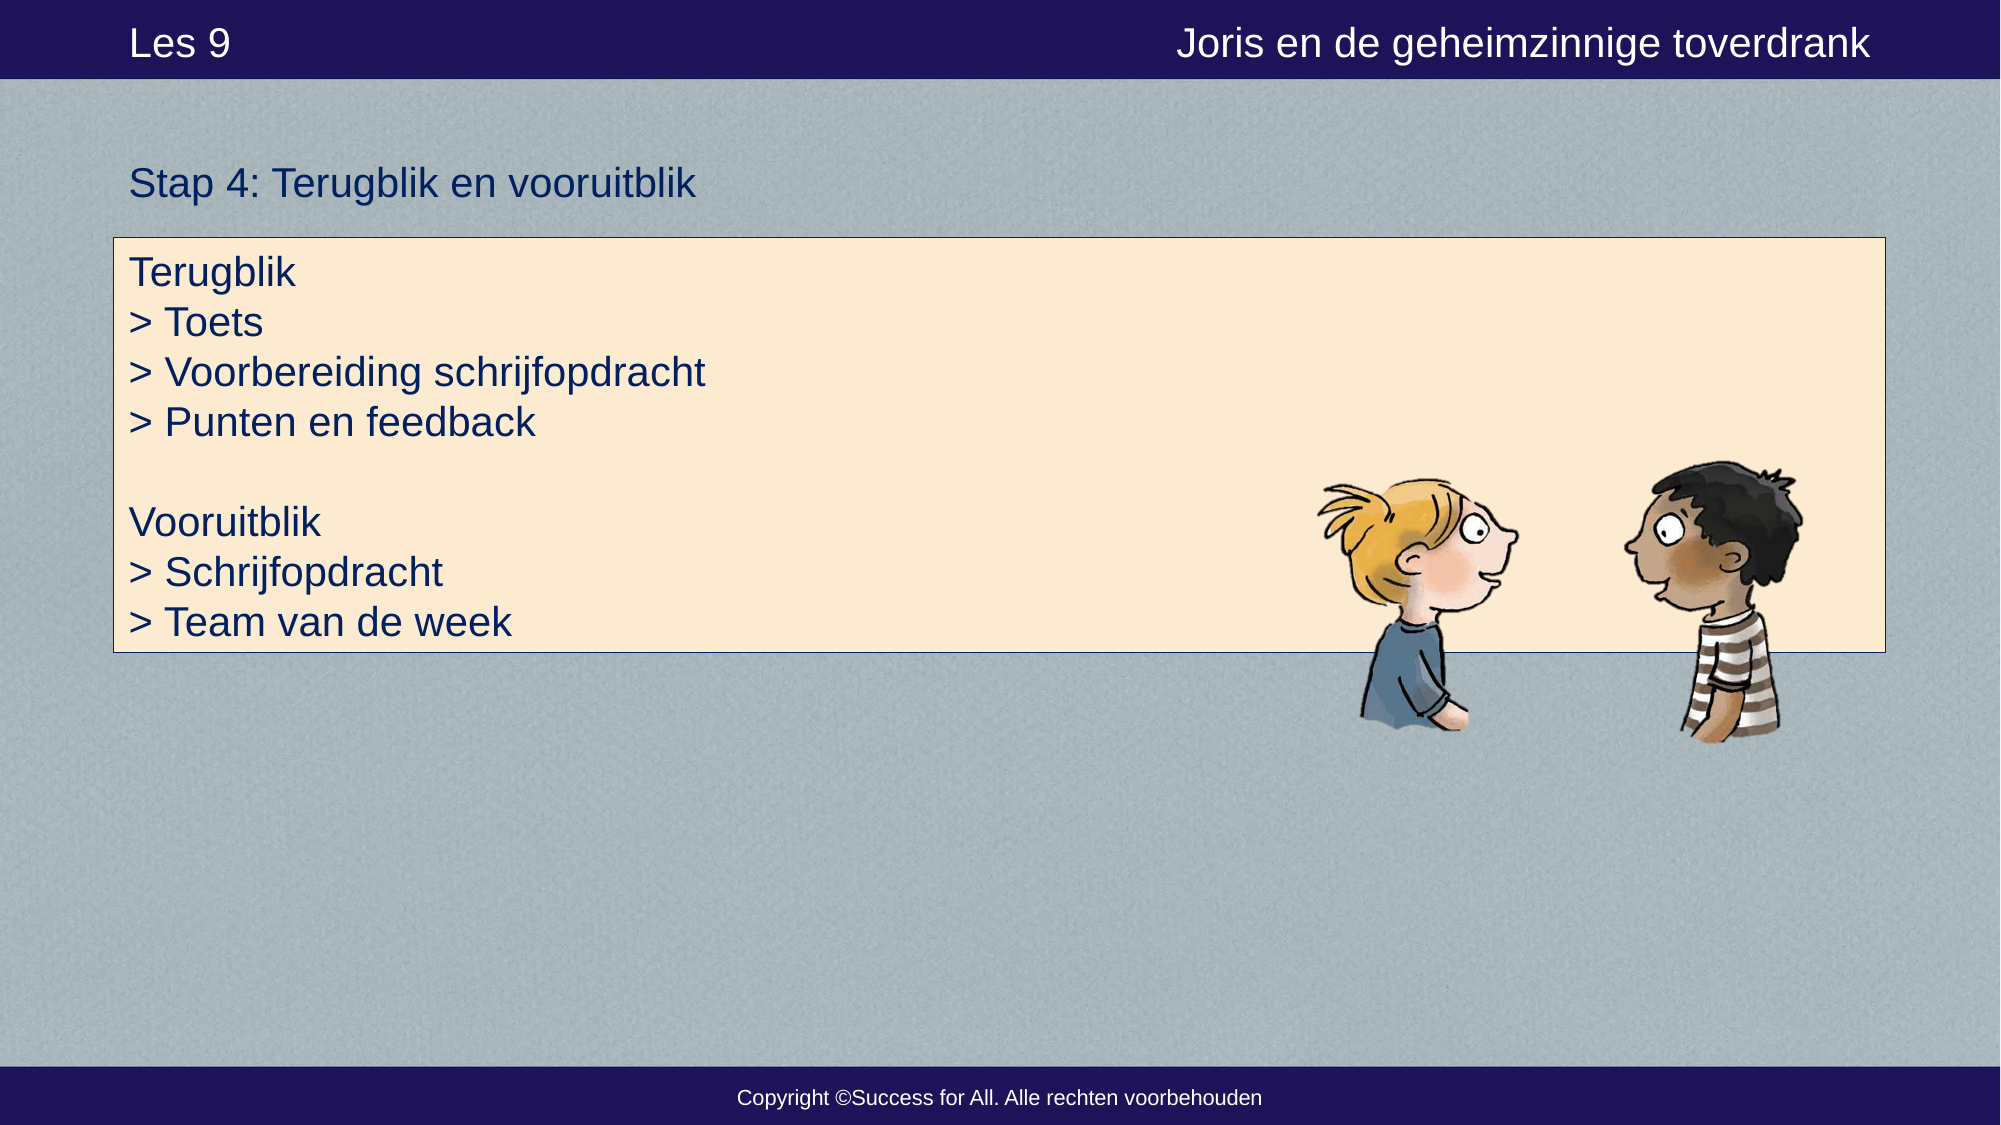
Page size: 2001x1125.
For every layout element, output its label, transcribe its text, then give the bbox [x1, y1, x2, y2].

text_box Stap 4: Terugblik en vooruitblik [113, 148, 1635, 214]
text_box Copyright ©Success for All. Alle rechten voorbehouden [0, 1076, 2000, 1125]
picture [0, 0, 2001, 1125]
text_box Joris en de geheimzinnige toverdrank [999, 8, 1886, 73]
text_box Les 9 [114, 8, 354, 73]
text_box Terugblik > Toets > Voorbereiding schrijfopdracht > Punten en feedback Vooruitblik > Schrijfopdracht > Team van de week [113, 237, 1886, 653]
